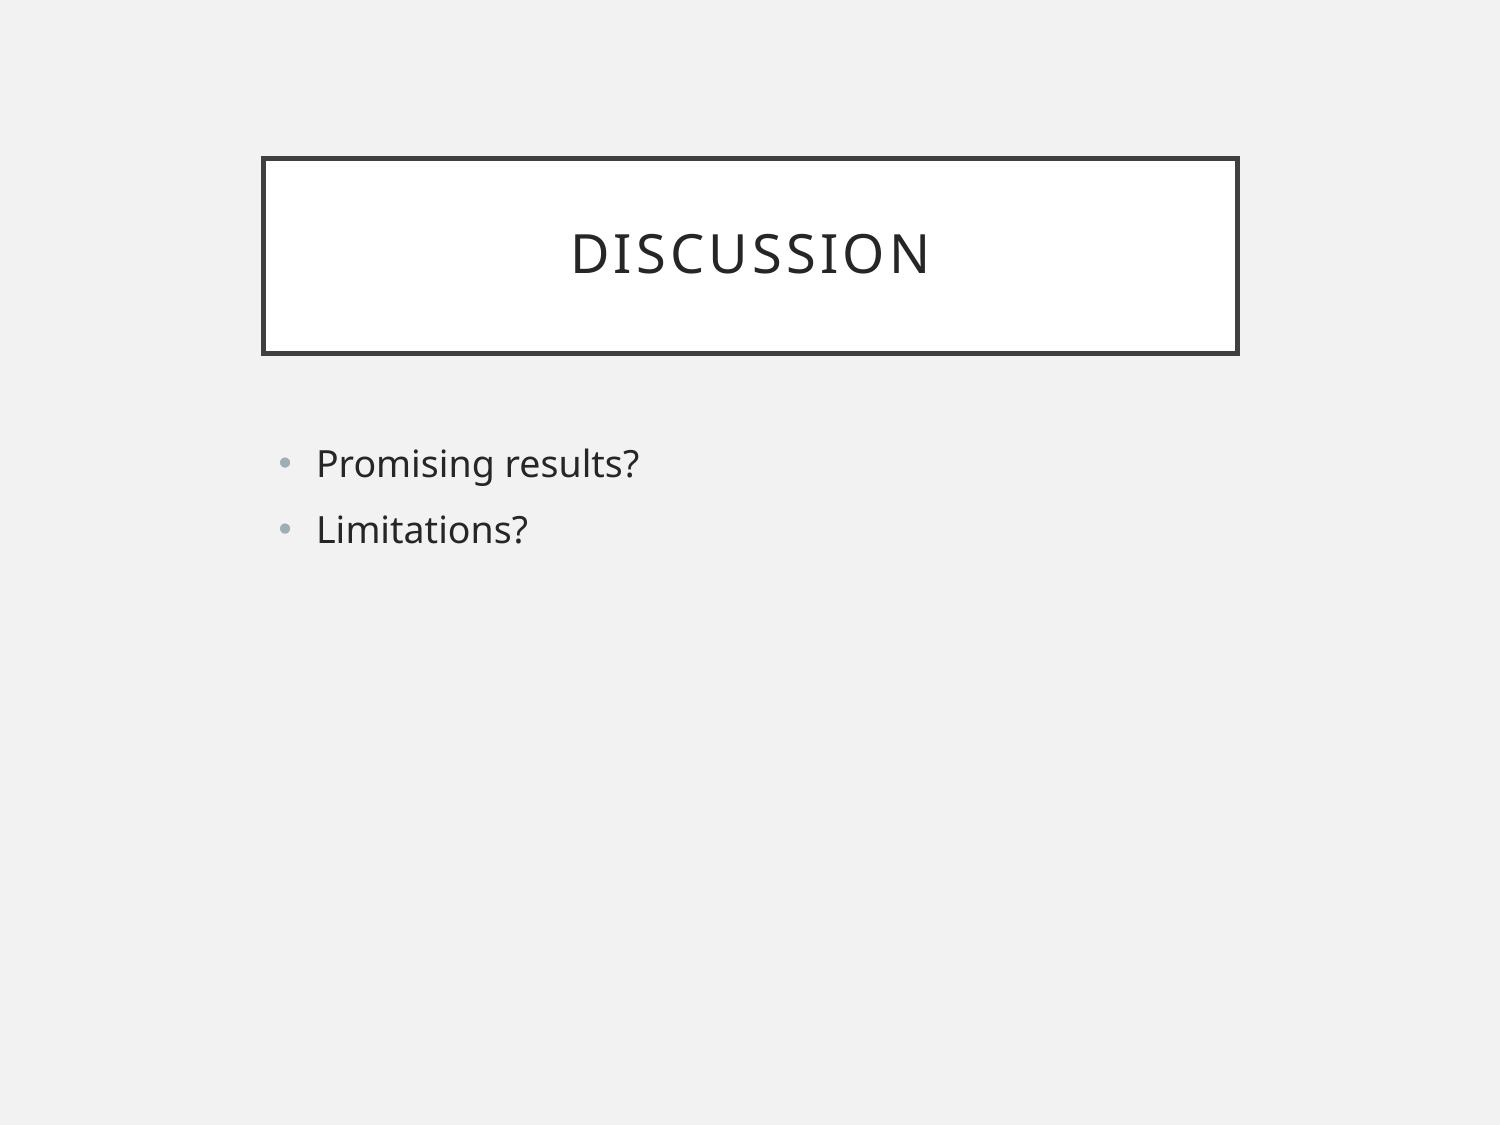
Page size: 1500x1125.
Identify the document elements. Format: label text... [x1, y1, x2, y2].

list Promising results? Limitations? [263, 432, 1238, 942]
title Discussion [261, 156, 1240, 356]
